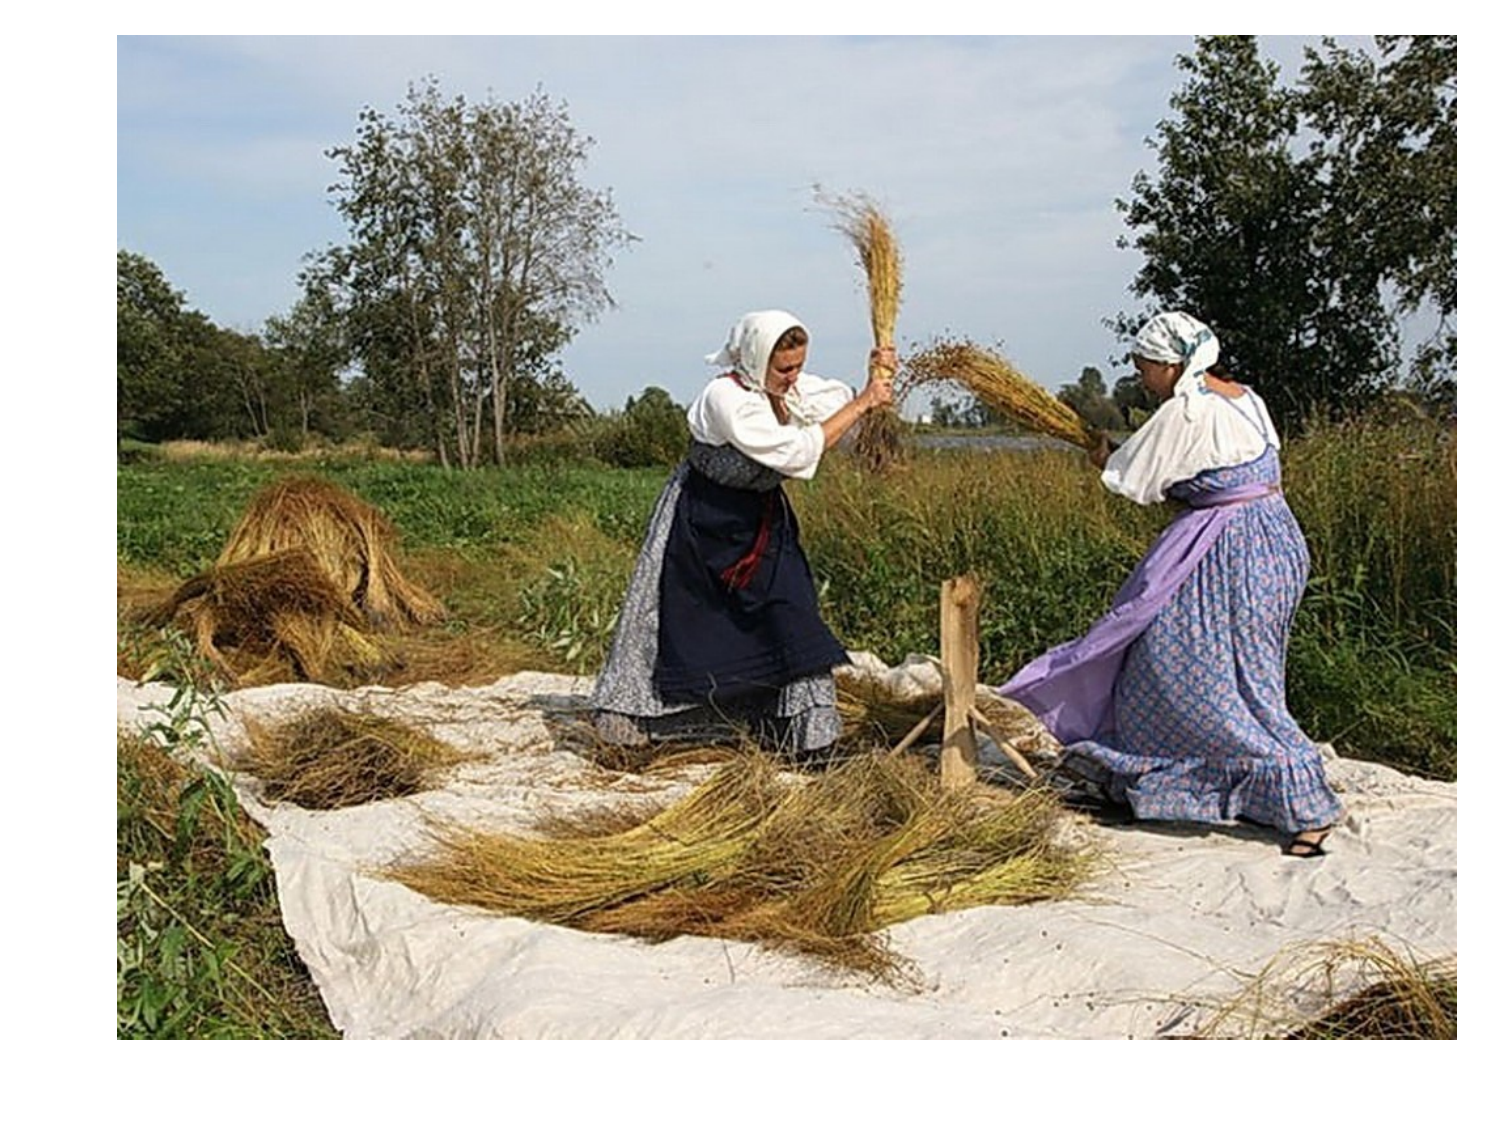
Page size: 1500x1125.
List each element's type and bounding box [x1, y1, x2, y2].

picture [116, 34, 1457, 1040]
